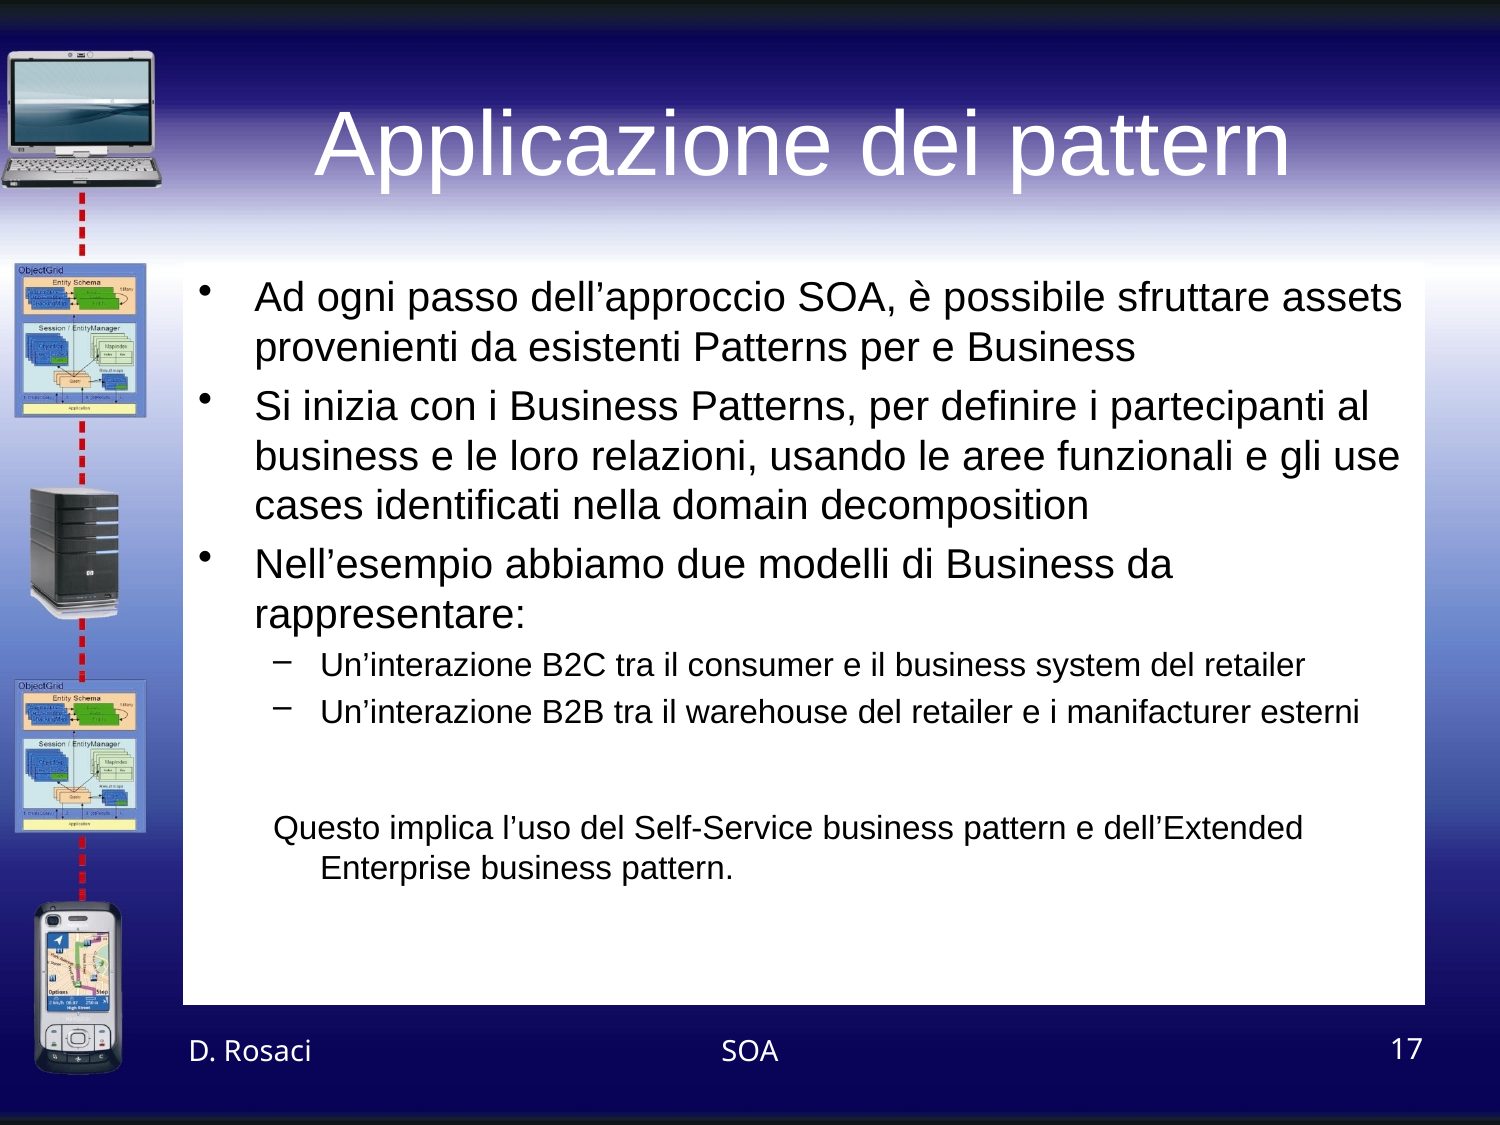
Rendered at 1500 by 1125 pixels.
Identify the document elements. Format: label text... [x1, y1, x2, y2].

picture [0, 0, 1500, 1125]
slide_number D. Rosaci [74, 1024, 426, 1103]
footer SOA [512, 1024, 988, 1103]
title Applicazione dei pattern [182, 44, 1426, 233]
list Ad ogni passo dell’approccio SOA, è possibile sfruttare assets provenienti da esistenti Patterns per e Business Si inizia con i Business Patterns, per definire i partecipanti al business e le loro relazioni, usando le aree funzionali e gli use cases identificati nella domain decomposition Nell’esempio abbiamo due modelli di Business da rappresentare: Un’interazione B2C tra il consumer e il business system del retailer Un’interazione B2B tra il warehouse del retailer e i manifacturer esterni Questo implica l’uso del Self-Service business pattern e dell’Extended Enterprise business pattern. [182, 262, 1426, 1006]
